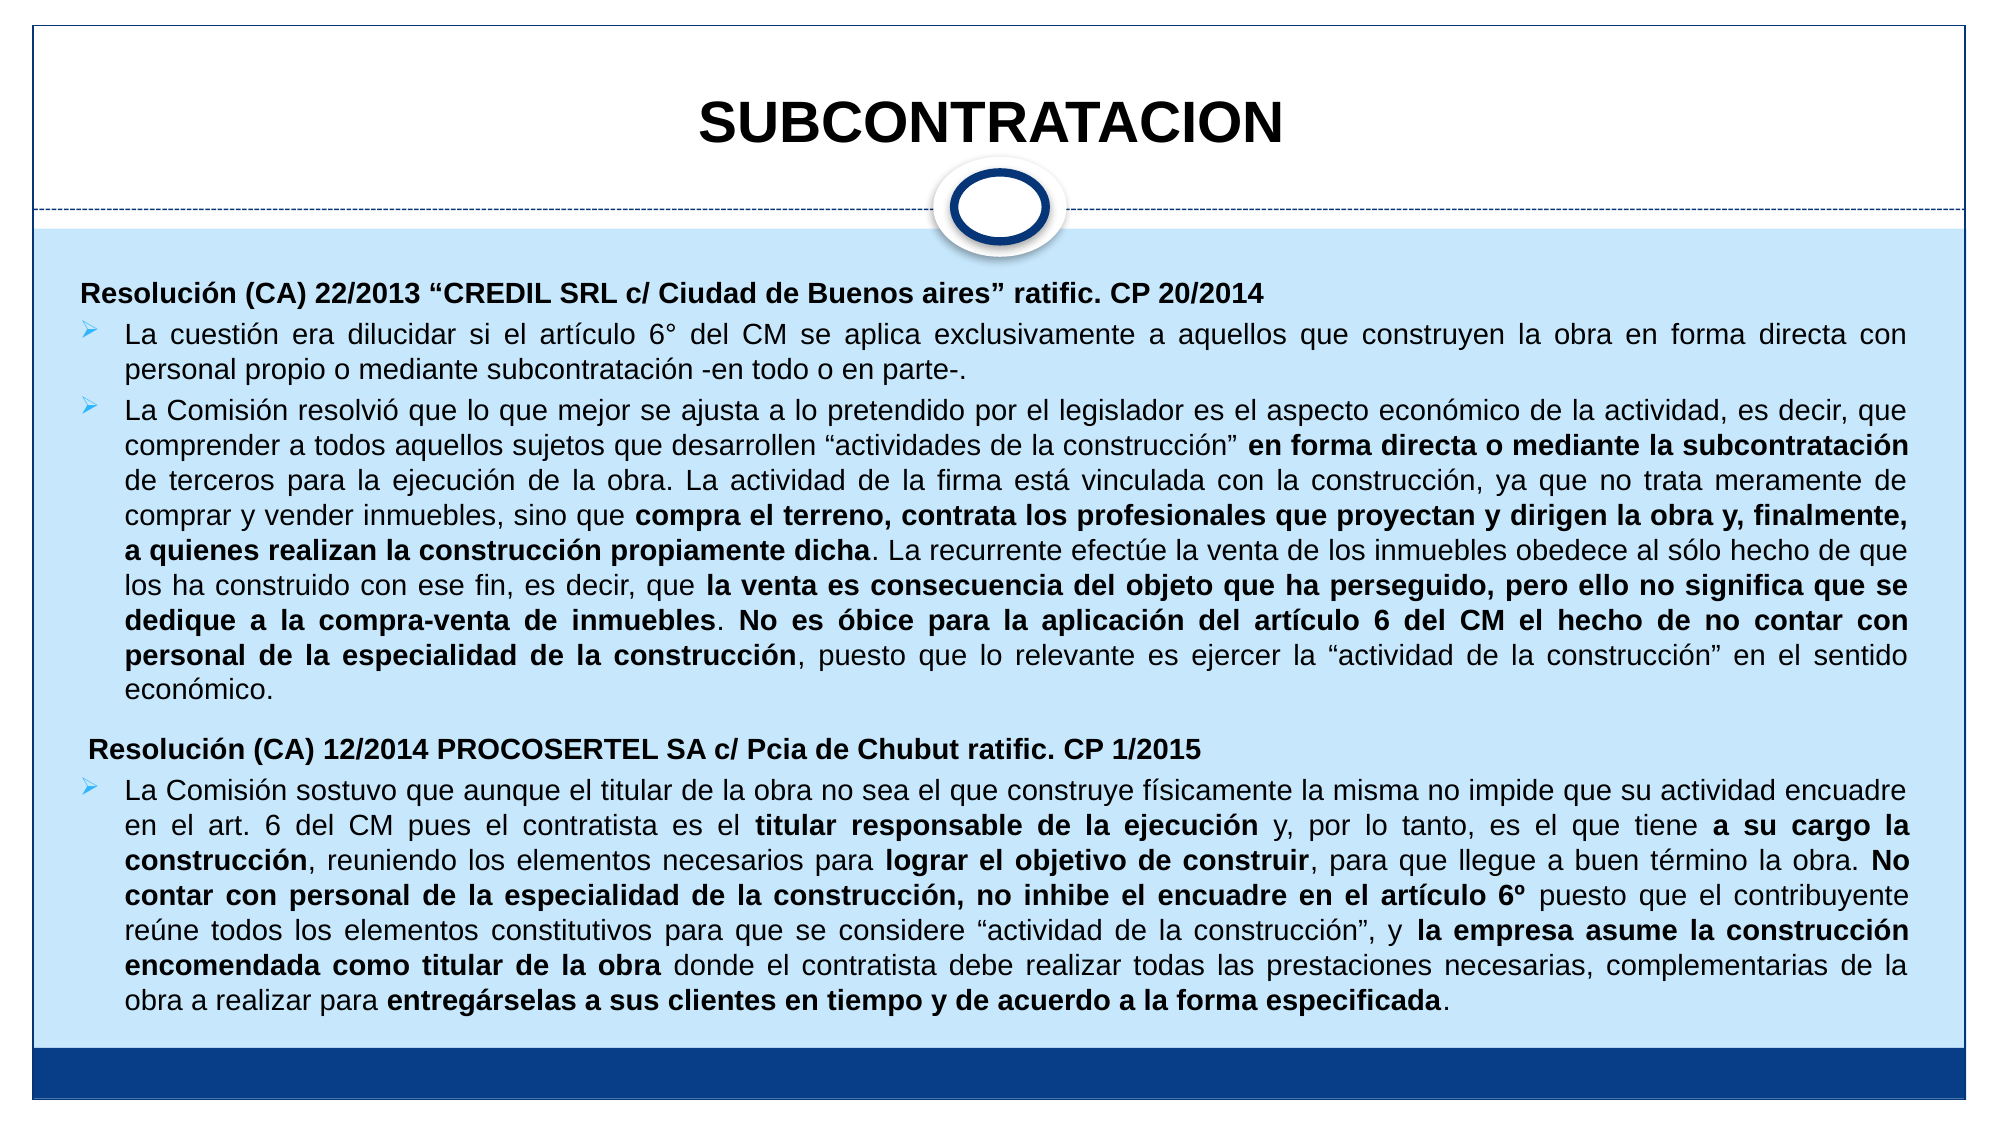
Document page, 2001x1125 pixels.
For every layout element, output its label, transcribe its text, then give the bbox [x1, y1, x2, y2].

title SUBCONTRATACION [65, 37, 1933, 162]
list Resolución (CA) 22/2013 “CREDIL SRL c/ Ciudad de Buenos aires” ratific. CP 20/2014 La cuestión era dilucidar si el artículo 6° del CM se aplica exclusivamente a aquellos que construyen la obra en forma directa con personal propio o mediante subcontratación -en todo o en parte-. La Comisión resolvió que lo que mejor se ajusta a lo pretendido por el legislador es el aspecto económico de la actividad, es decir, que comprender a todos aquellos sujetos que desarrollen “actividades de la construcción” en forma directa o mediante la subcontratación de terceros para la ejecución de la obra. La actividad de la firma está vinculada con la construcción, ya que no trata meramente de comprar y vender inmuebles, sino que compra el terreno, contrata los profesionales que proyectan y dirigen la obra y, finalmente, a quienes realizan la construcción propiamente dicha. La recurrente efectúe la venta de los inmuebles obedece al sólo hecho de que los ha construido con ese fin, es decir, que la venta es consecuencia del objeto que ha perseguido, pero ello no significa que se dedique a la compra-venta de inmuebles. No es óbice para la aplicación del artículo 6 del CM el hecho de no contar con personal de la especialidad de la construcción, puesto que lo relevante es ejercer la “actividad de la construcción” en el sentido económico. Resolución (CA) 12/2014 PROCOSERTEL SA c/ Pcia de Chubut ratific. CP 1/2015 La Comisión sostuvo que aunque el titular de la obra no sea el que construye físicamente la misma no impide que su actividad encuadre en el art. 6 del CM pues el contratista es el titular responsable de la ejecución y, por lo tanto, es el que tiene a su cargo la construcción, reuniendo los elementos necesarios para lograr el objetivo de construir, para que llegue a buen término la obra. No contar con personal de la especialidad de la construcción, no inhibe el encuadre en el artículo 6º puesto que el contribuyente reúne todos los elementos constitutivos para que se considere “actividad de la construcción”, y la empresa asume la construcción encomendada como titular de la obra donde el contratista debe realizar todas las prestaciones necesarias, complementarias de la obra a realizar para entregárselas a sus clientes en tiempo y de acuerdo a la forma especificada. [64, 267, 1925, 1047]
